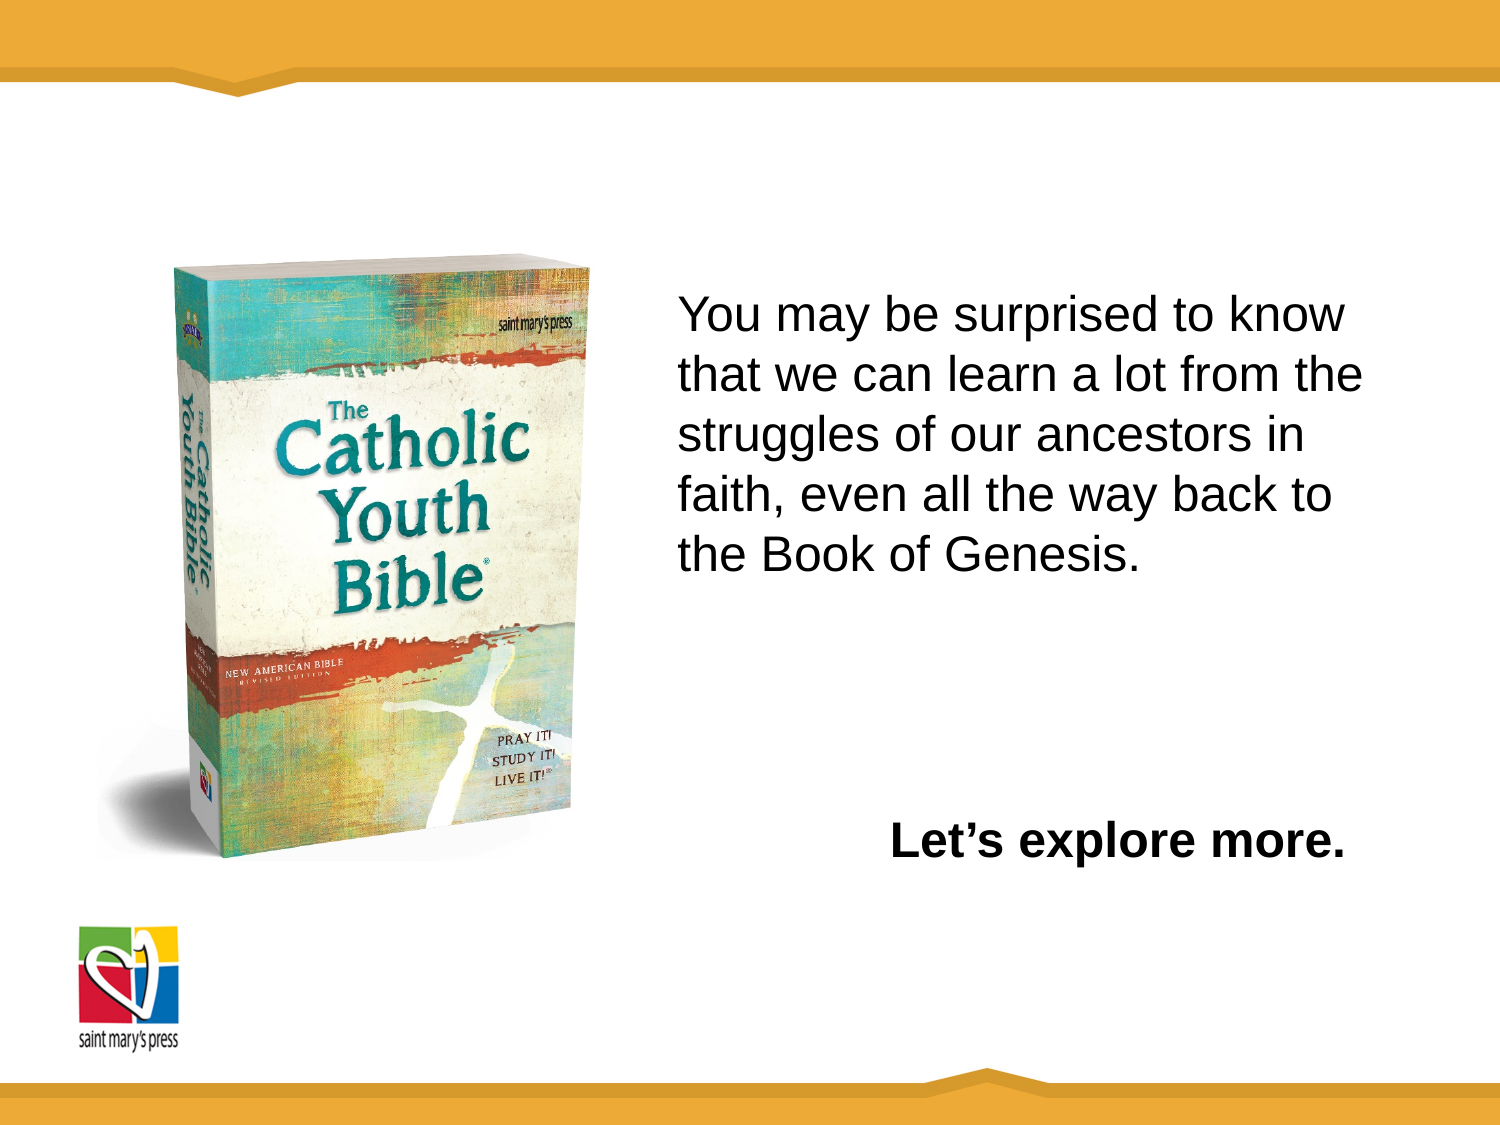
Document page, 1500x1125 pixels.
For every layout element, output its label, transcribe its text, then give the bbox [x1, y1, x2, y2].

text_box You may be surprised to know that we can learn a lot from the struggles of our ancestors in faith, even all the way back to the Book of Genesis. [662, 262, 1425, 600]
text_box Let’s explore more. [875, 799, 1500, 875]
picture [0, 0, 1500, 1125]
